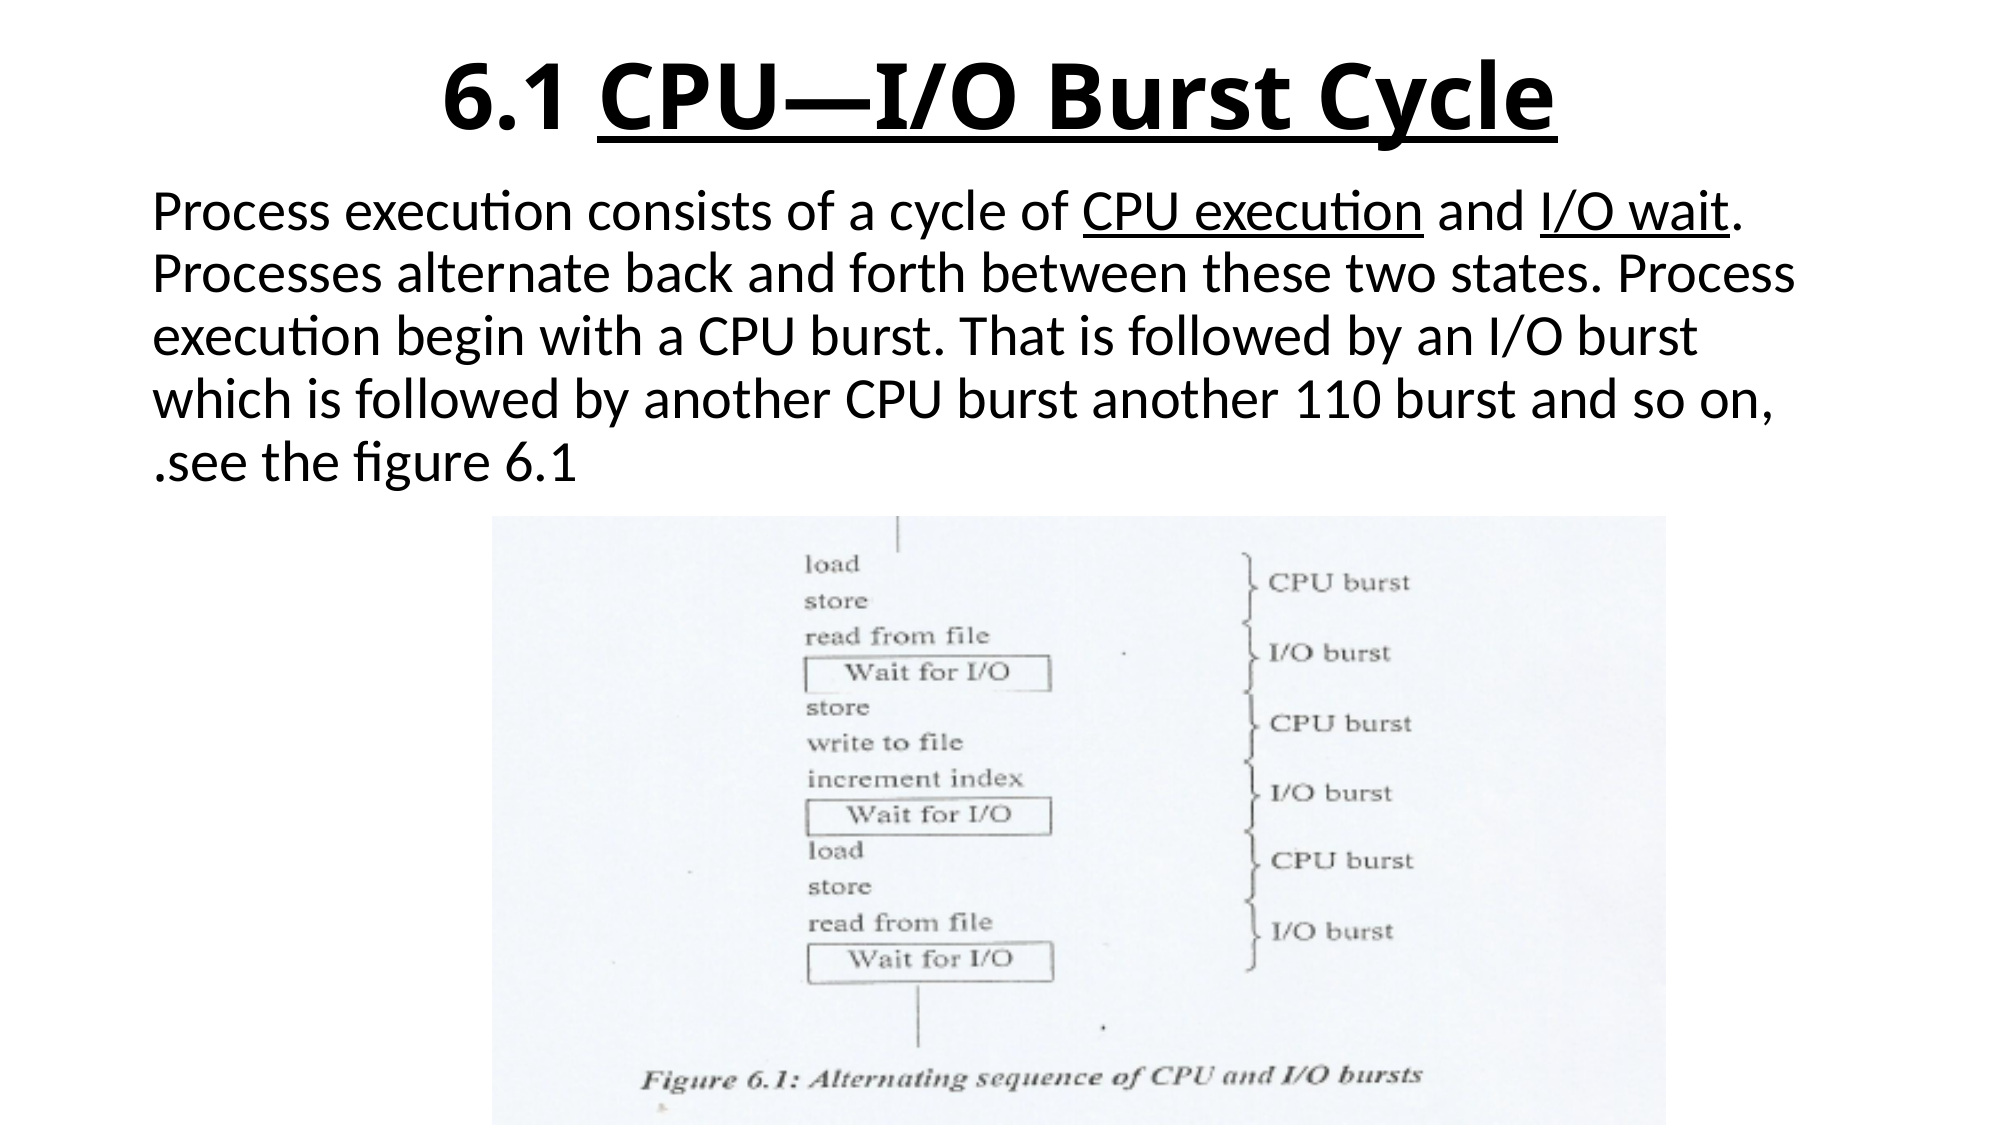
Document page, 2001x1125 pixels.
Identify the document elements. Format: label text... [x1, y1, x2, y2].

text_box [0, 0, 2000, 75]
picture [492, 516, 1666, 1125]
list Process execution consists of a cycle of CPU execution and I/O wait. Processes alternate back and forth between these two states. Process execution begin with a CPU burst. That is followed by an I/O burst which is followed by another CPU burst another 110 burst and so on, see the figure 6.1. [137, 172, 1863, 1125]
title 6.1 CPU—I/O Burst Cycle [137, 76, 1863, 172]
